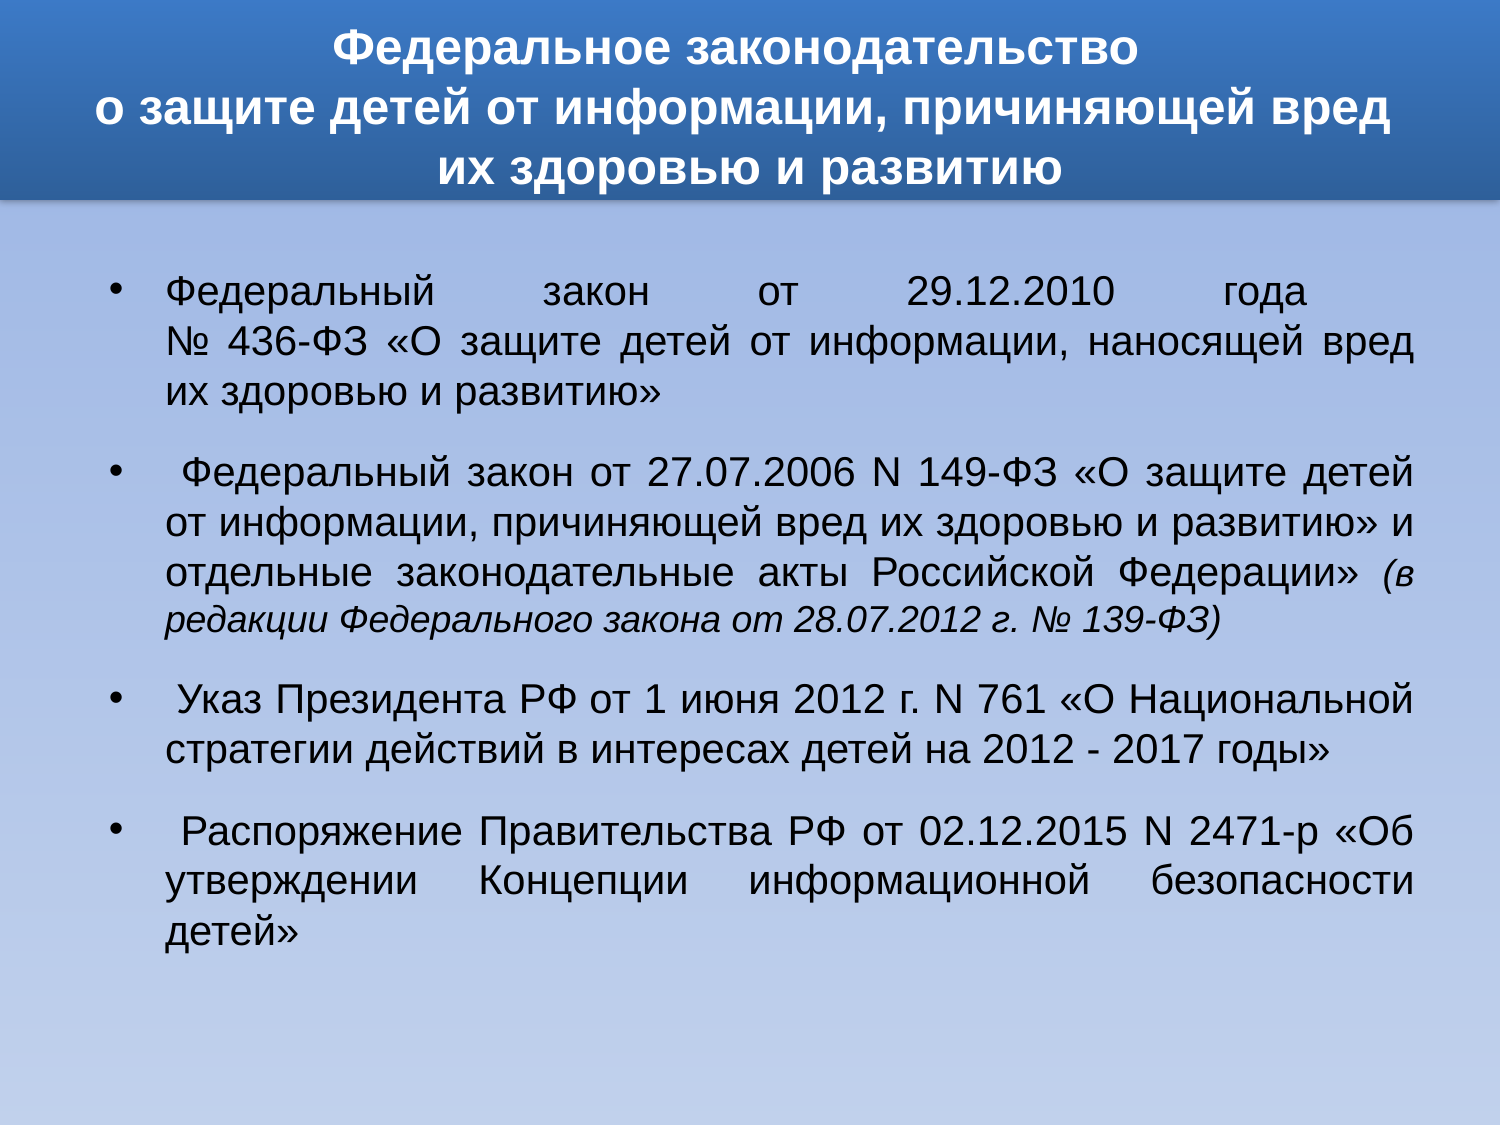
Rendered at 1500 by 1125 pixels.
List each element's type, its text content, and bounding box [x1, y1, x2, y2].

title Федеральное законодательство о защите детей от информации, причиняющей вред их здоровью и развитию [0, 0, 1500, 200]
list Федеральный закон от 29.12.2010 года № 436-ФЗ «О защите детей от информации, наносящей вред их здоровью и развитию» Федеральный закон от 27.07.2006 N 149-ФЗ «О защите детей от информации, причиняющей вред их здоровью и развитию» и отдельные законодательные акты Российской Федерации» (в редакции Федерального закона от 28.07.2012 г. № 139-ФЗ) Указ Президента РФ от 1 июня 2012 г. N 761 «О Национальной стратегии действий в интересах детей на 2012 - 2017 годы» Распоряжение Правительства РФ от 02.12.2015 N 2471-р «Об утверждении Концепции информационной безопасности детей» [93, 222, 1430, 1055]
